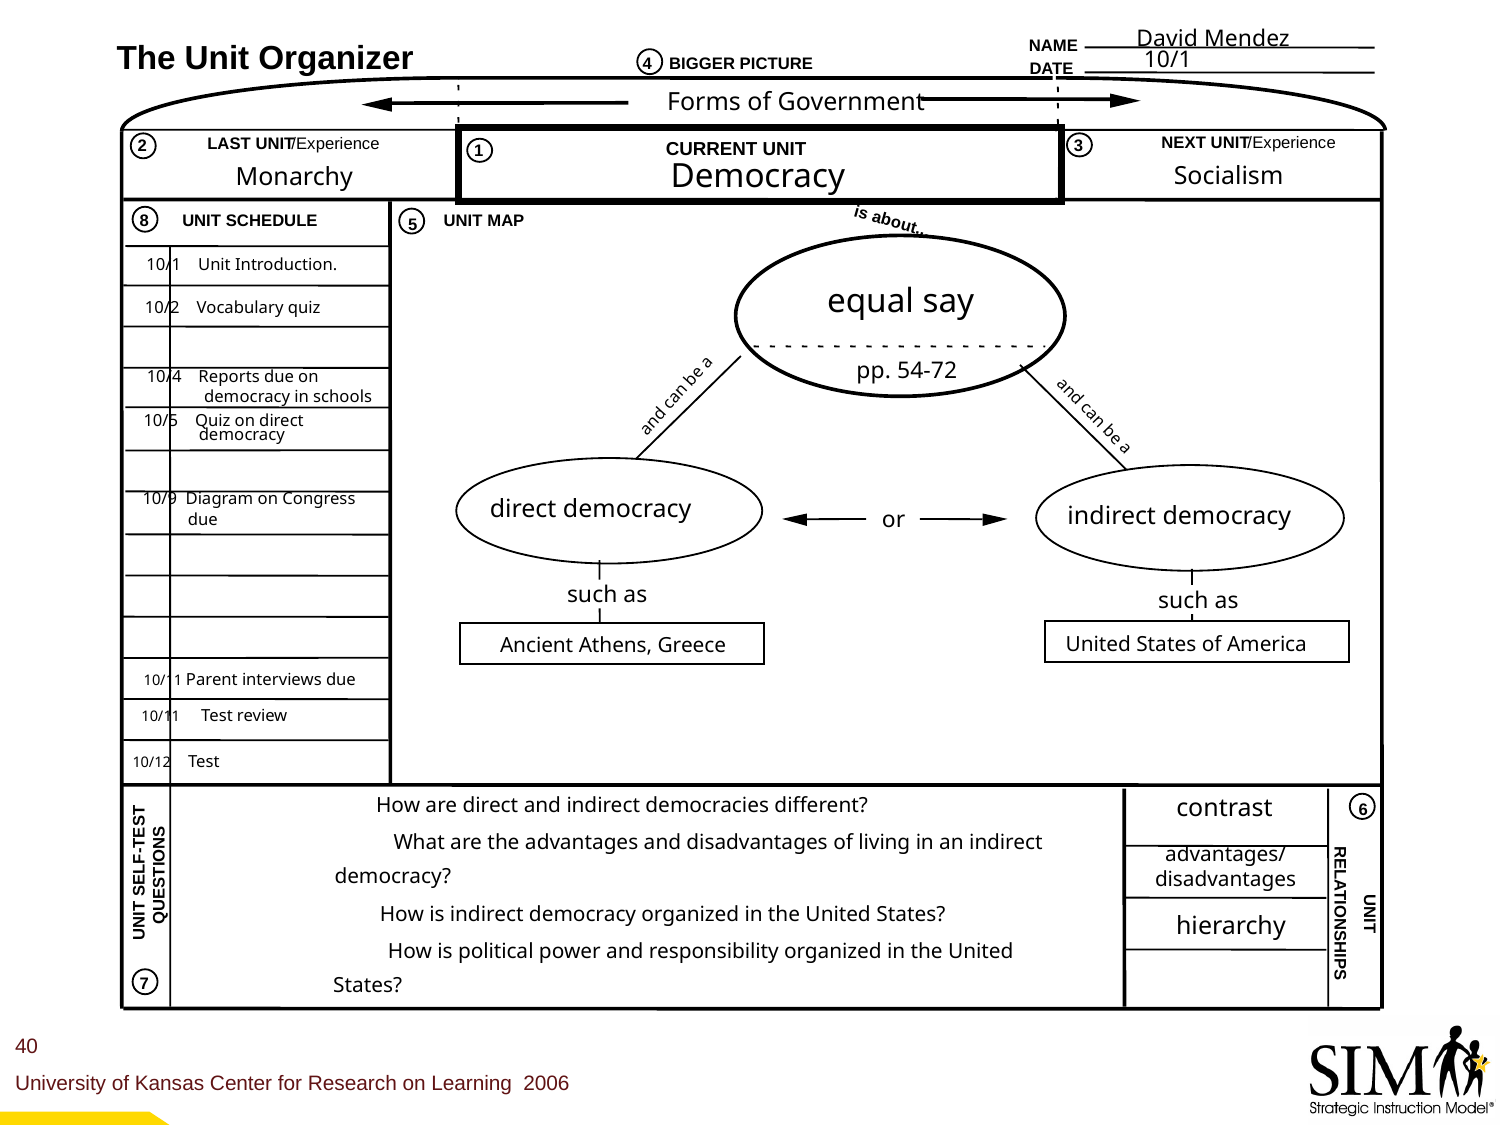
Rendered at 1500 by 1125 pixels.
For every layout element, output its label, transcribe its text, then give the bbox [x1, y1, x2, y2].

footer University of Kansas Center for Research on Learning 2006 [0, 1062, 626, 1101]
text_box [116, 20, 1386, 1070]
picture [1307, 1015, 1500, 1125]
slide_number 40 [0, 1024, 111, 1062]
